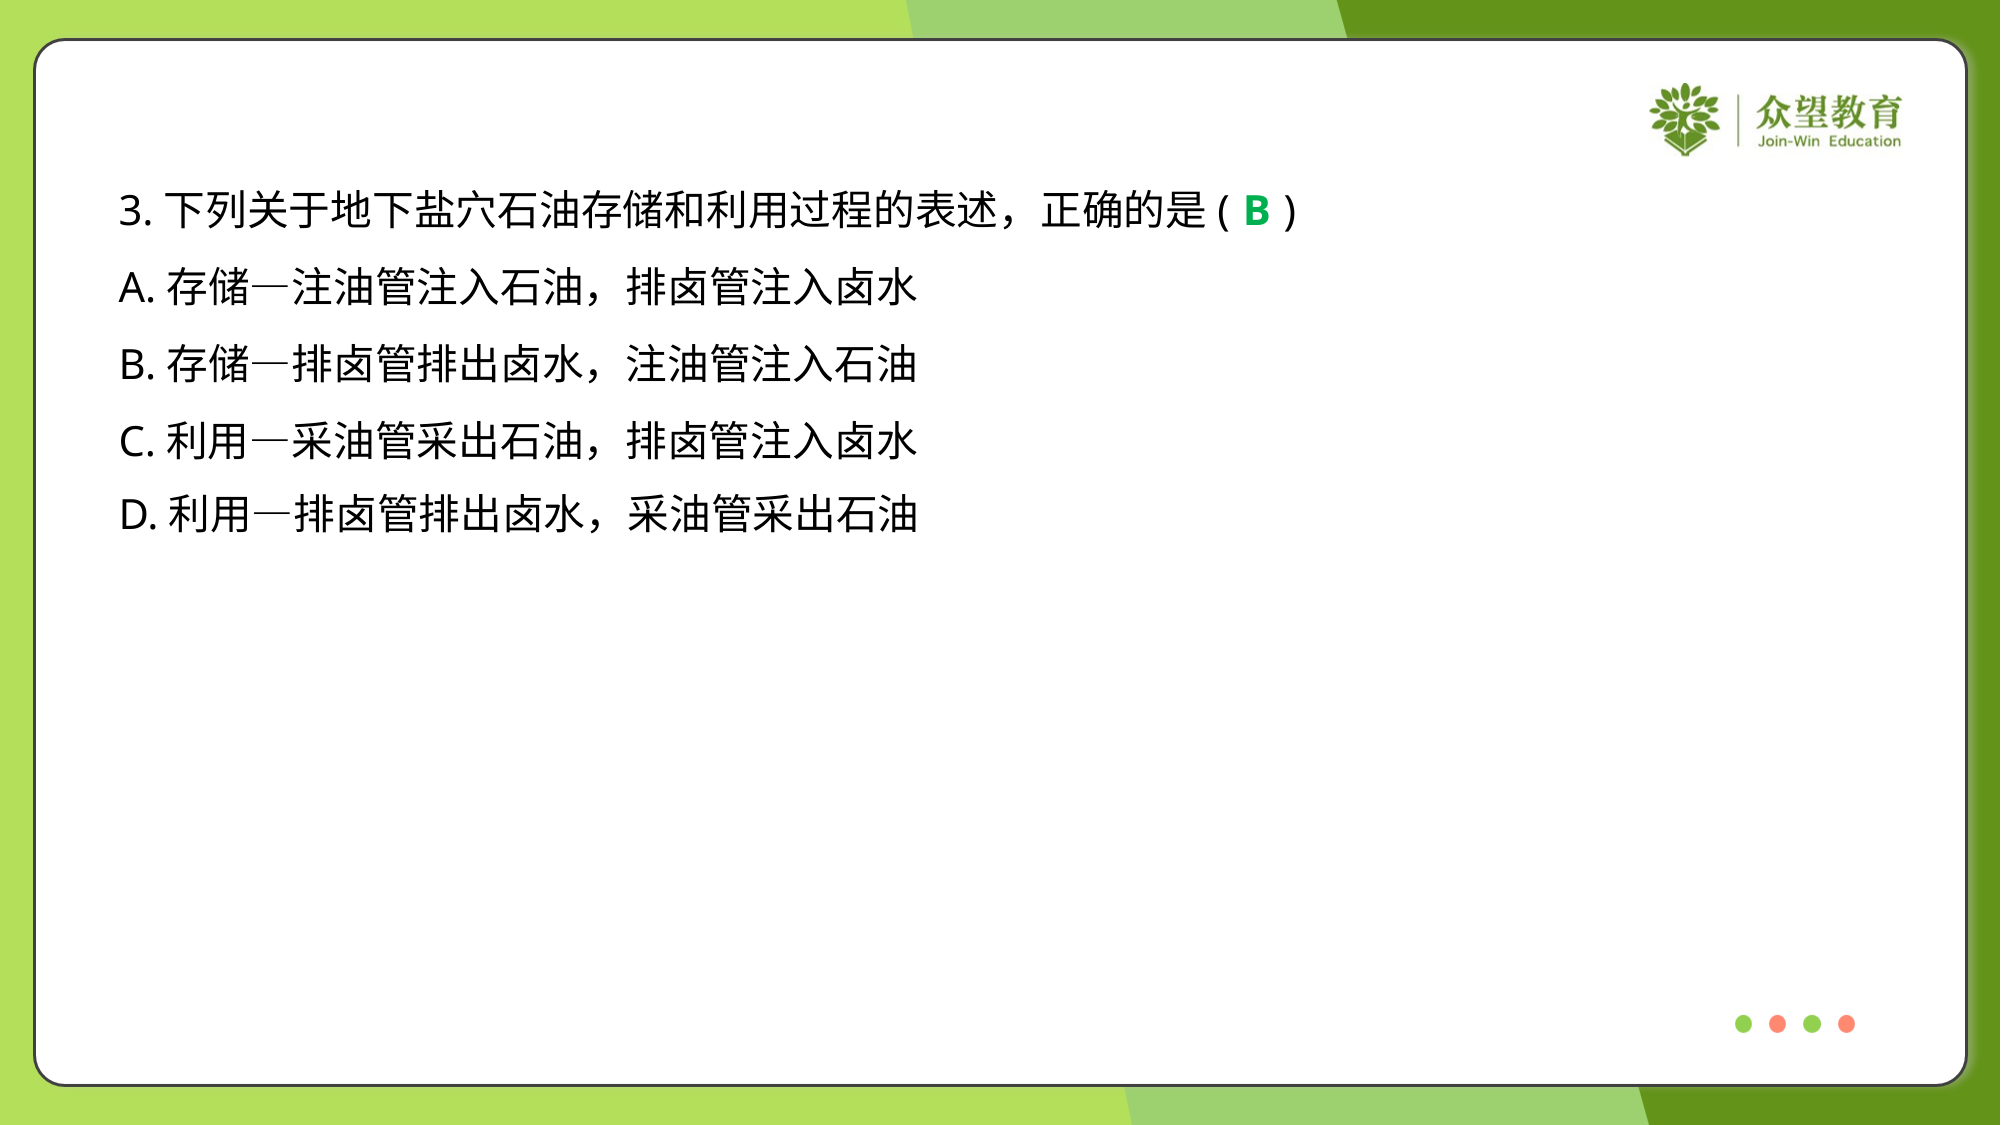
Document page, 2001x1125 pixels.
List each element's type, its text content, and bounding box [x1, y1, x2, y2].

text_box 3.下列关于地下盐穴石油存储和利用过程的表述，正确的是( ) [118, 158, 1227, 226]
picture [0, 0, 2000, 1125]
text_box 3.下列关于地下盐穴石油存储和利用过程的表述，正确的是( ) [1287, 158, 1883, 226]
text_box A.存储—注油管注入石油，排卤管注入卤水 B.存储—排卤管排出卤水，注油管注入石油 C.利用—采油管采出石油，排卤管注入卤水 D.利用—排卤管排出卤水，采油管采出石油 [118, 235, 1883, 531]
text_box B [1227, 158, 1287, 226]
